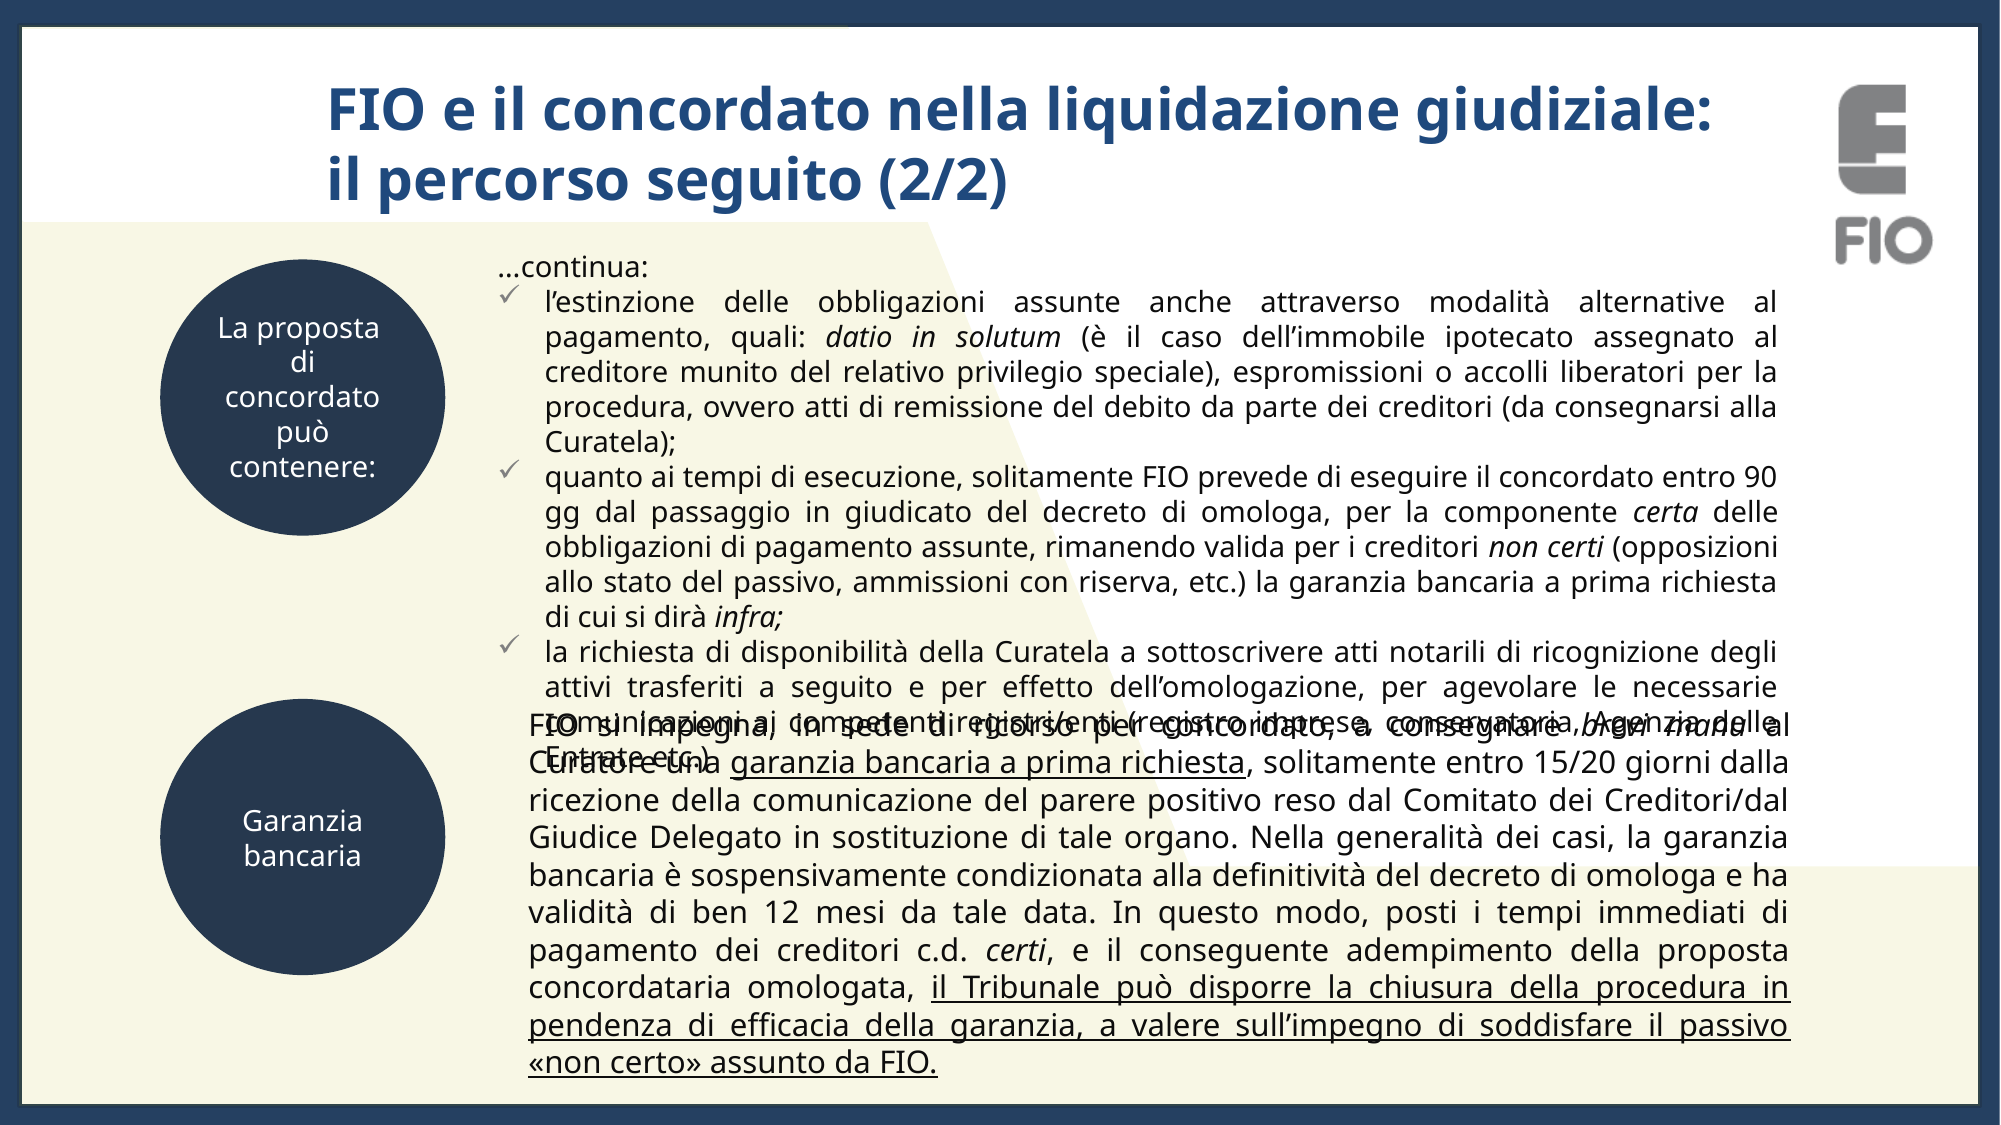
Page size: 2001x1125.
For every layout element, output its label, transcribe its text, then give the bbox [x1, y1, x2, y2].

text_box Garanzia bancaria [158, 696, 448, 978]
text_box FIO si impegna, in sede di ricorso per concordato, a consegnare brevi manu al Curatore una garanzia bancaria a prima richiesta, solitamente entro 15/20 giorni dalla ricezione della comunicazione del parere positivo reso dal Comitato dei Creditori/dal Giudice Delegato in sostituzione di tale organo. Nella generalità dei casi, la garanzia bancaria è sospensivamente condizionata alla definitività del decreto di omologa e ha validità di ben 12 mesi da tale data. In questo modo, posti i tempi immediati di pagamento dei creditori c.d. certi, e il conseguente adempimento della proposta concordataria omologata, il Tribunale può disporre la chiusura della procedura in pendenza di efficacia della garanzia, a valere sull’impegno di soddisfare il passivo «non certo» assunto da FIO. [515, 698, 1804, 1086]
text_box FIO e il concordato nella liquidazione giudiziale: il percorso seguito (2/2) [311, 64, 1954, 235]
text_box …continua: l’estinzione delle obbligazioni assunte anche attraverso modalità alternative al pagamento, quali: datio in solutum (è il caso dell’immobile ipotecato assegnato al creditore munito del relativo privilegio speciale), espromissioni o accolli liberatori per la procedura, ovvero atti di remissione del debito da parte dei creditori (da consegnarsi alla Curatela); quanto ai tempi di esecuzione, solitamente FIO prevede di eseguire il concordato entro 90 gg dal passaggio in giudicato del decreto di omologa, per la componente certa delle obbligazioni di pagamento assunte, rimanendo valida per i creditori non certi (opposizioni allo stato del passivo, ammissioni con riserva, etc.) la garanzia bancaria a prima richiesta di cui si dirà infra; la richiesta di disponibilità della Curatela a sottoscrivere atti notarili di ricognizione degli attivi trasferiti a seguito e per effetto dell’omologazione, per agevolare le necessarie comunicazioni ai competenti registri/enti (registro imprese, conservatoria, Agenzia delle Entrate etc.) [484, 242, 1792, 780]
picture [1822, 235, 1941, 273]
text_box La proposta di concordato può contenere: [158, 257, 448, 538]
